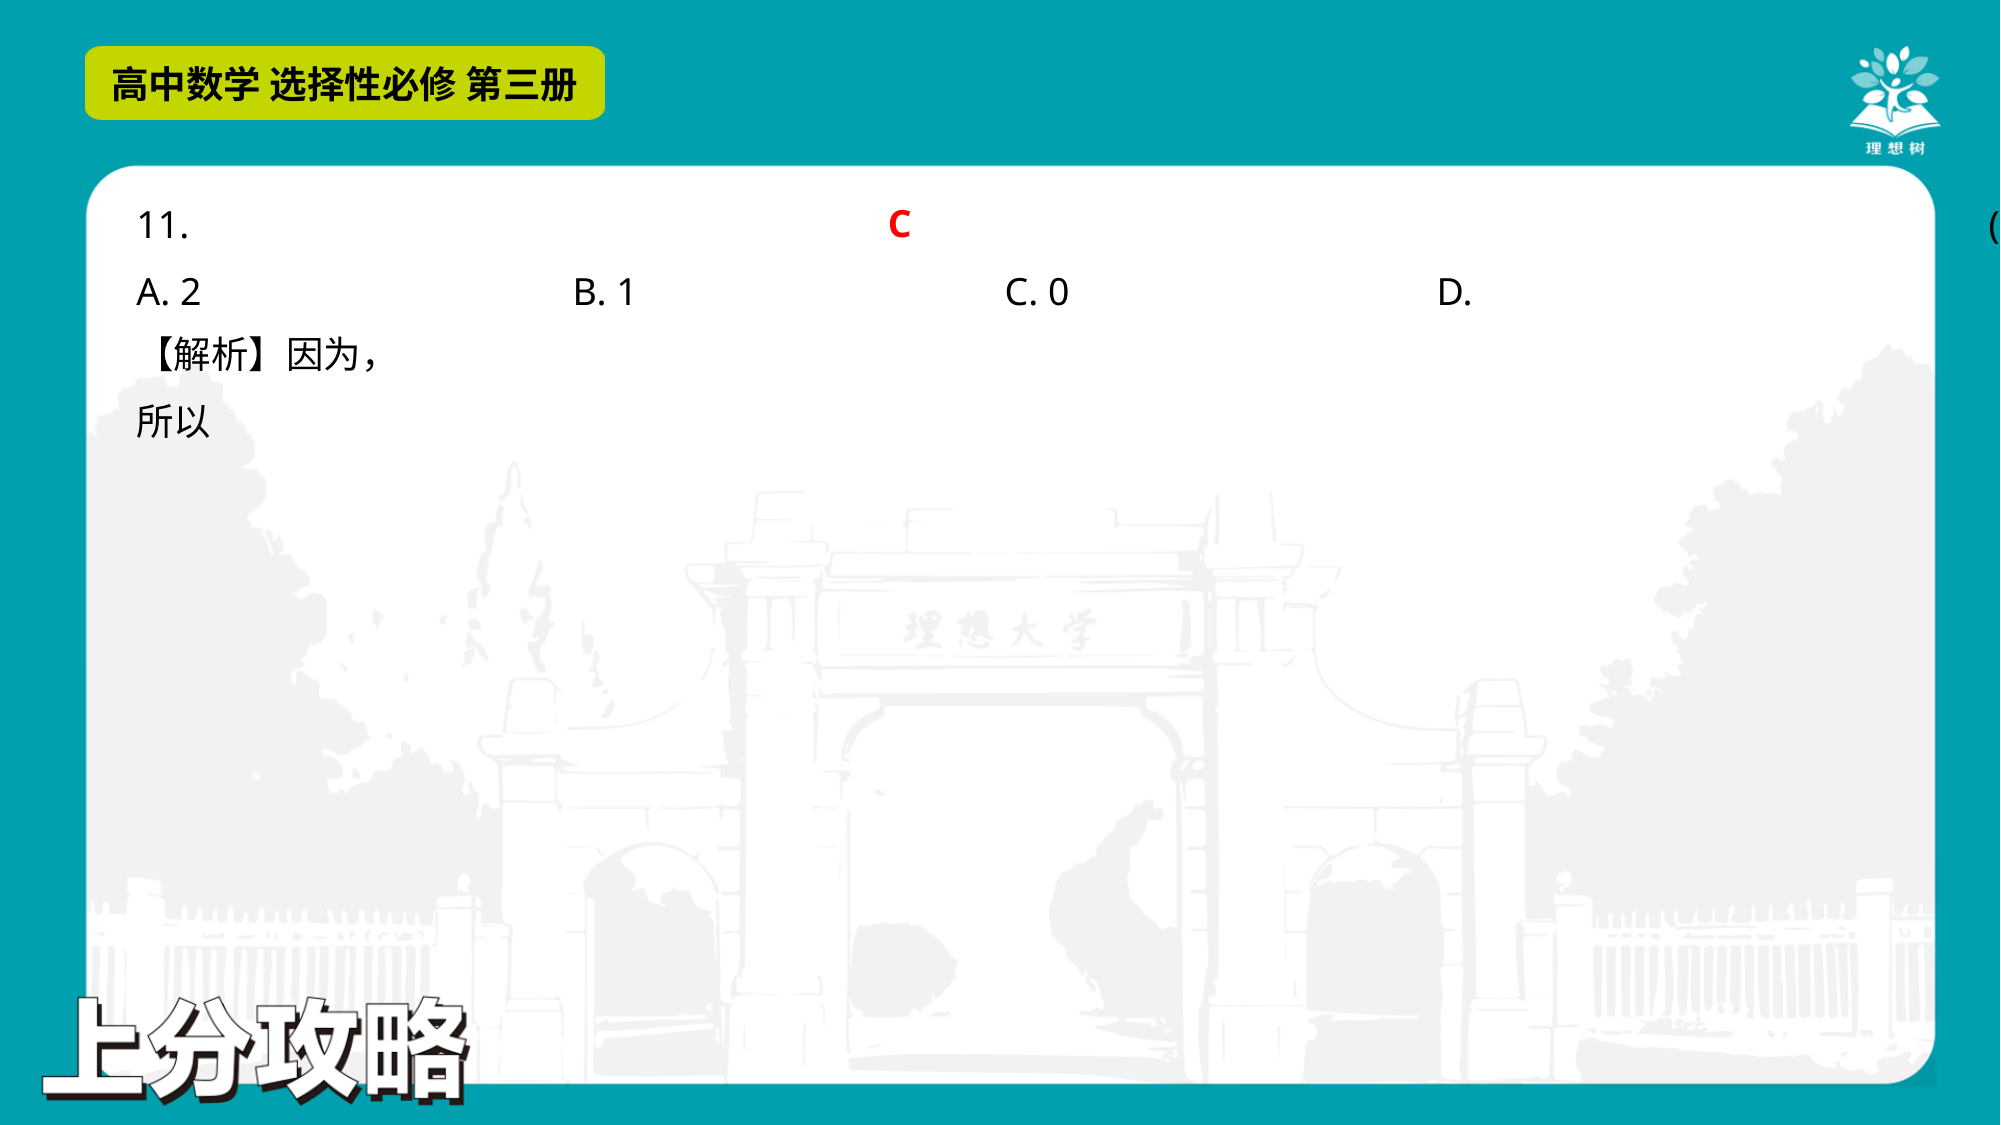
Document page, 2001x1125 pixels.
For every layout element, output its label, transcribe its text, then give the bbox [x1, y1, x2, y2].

text_box C [872, 176, 928, 238]
picture [0, 0, 2000, 1125]
